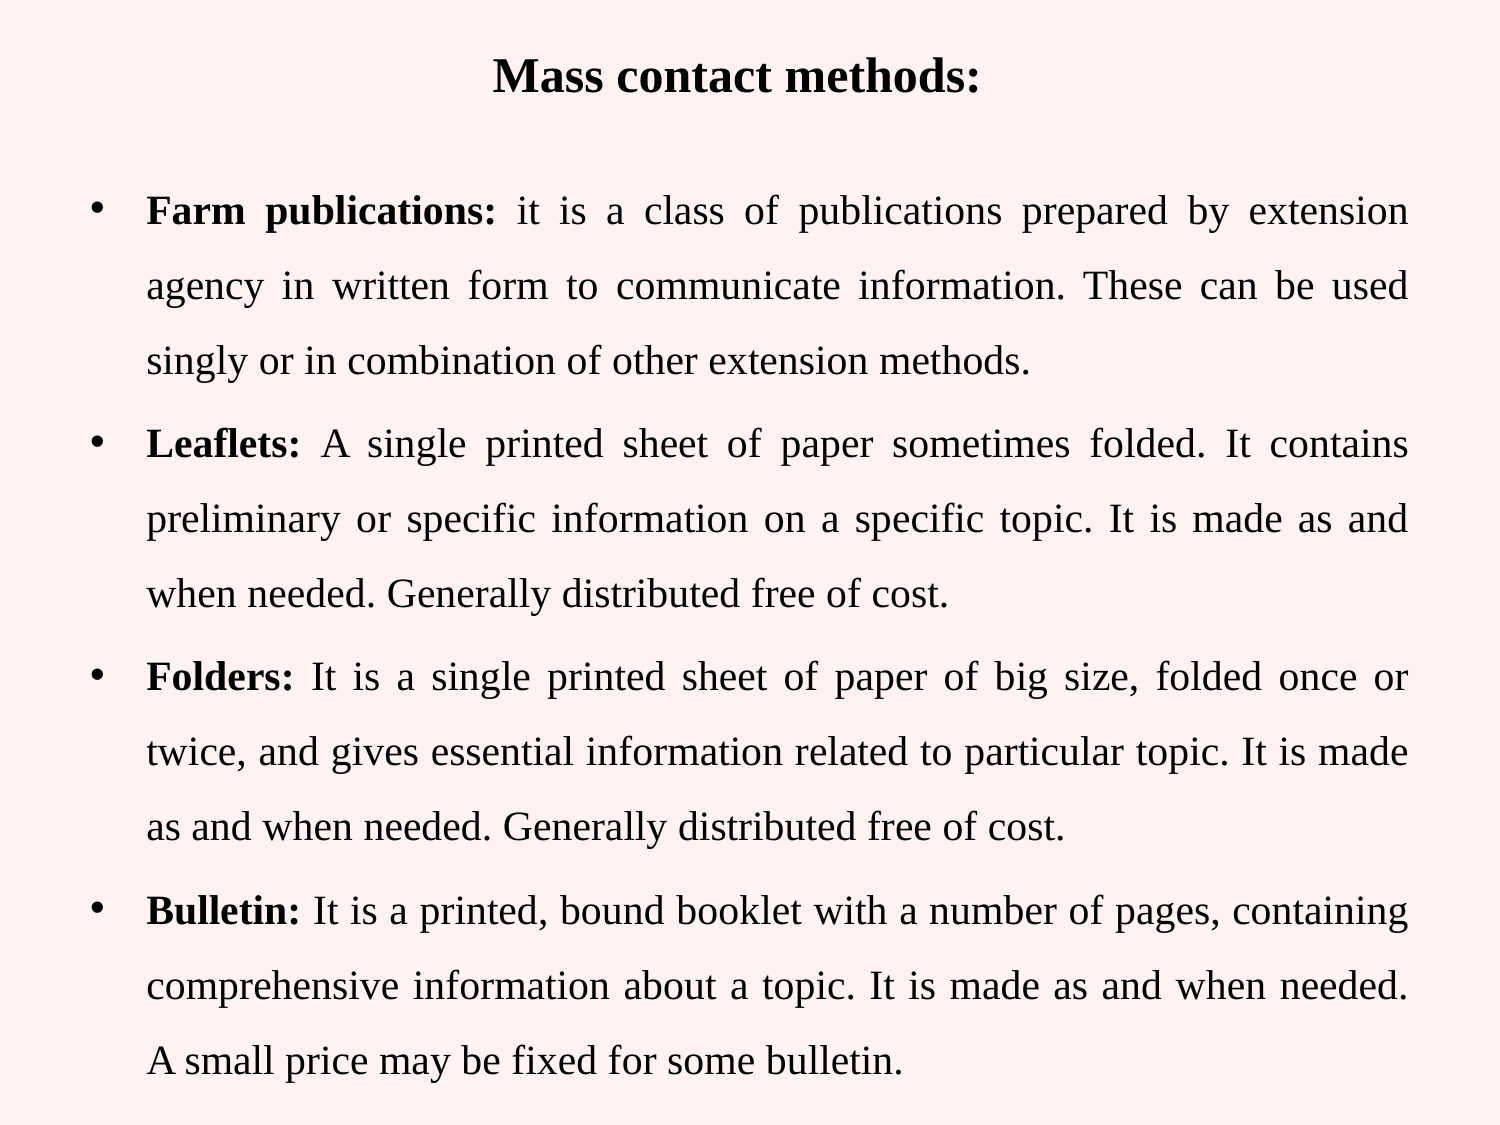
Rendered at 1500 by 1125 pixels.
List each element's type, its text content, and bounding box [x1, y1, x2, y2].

list Farm publications: it is a class of publications prepared by extension agency in written form to communicate information. These can be used singly or in combination of other extension methods. Leaflets: A single printed sheet of paper sometimes folded. It contains preliminary or specific information on a specific topic. It is made as and when needed. Generally distributed free of cost. Folders: It is a single printed sheet of paper of big size, folded once or twice, and gives essential information related to particular topic. It is made as and when needed. Generally distributed free of cost. Bulletin: It is a printed, bound booklet with a number of pages, containing comprehensive information about a topic. It is made as and when needed. A small price may be fixed for some bulletin. [75, 149, 1425, 825]
title Mass contact methods: [75, 45, 1425, 100]
